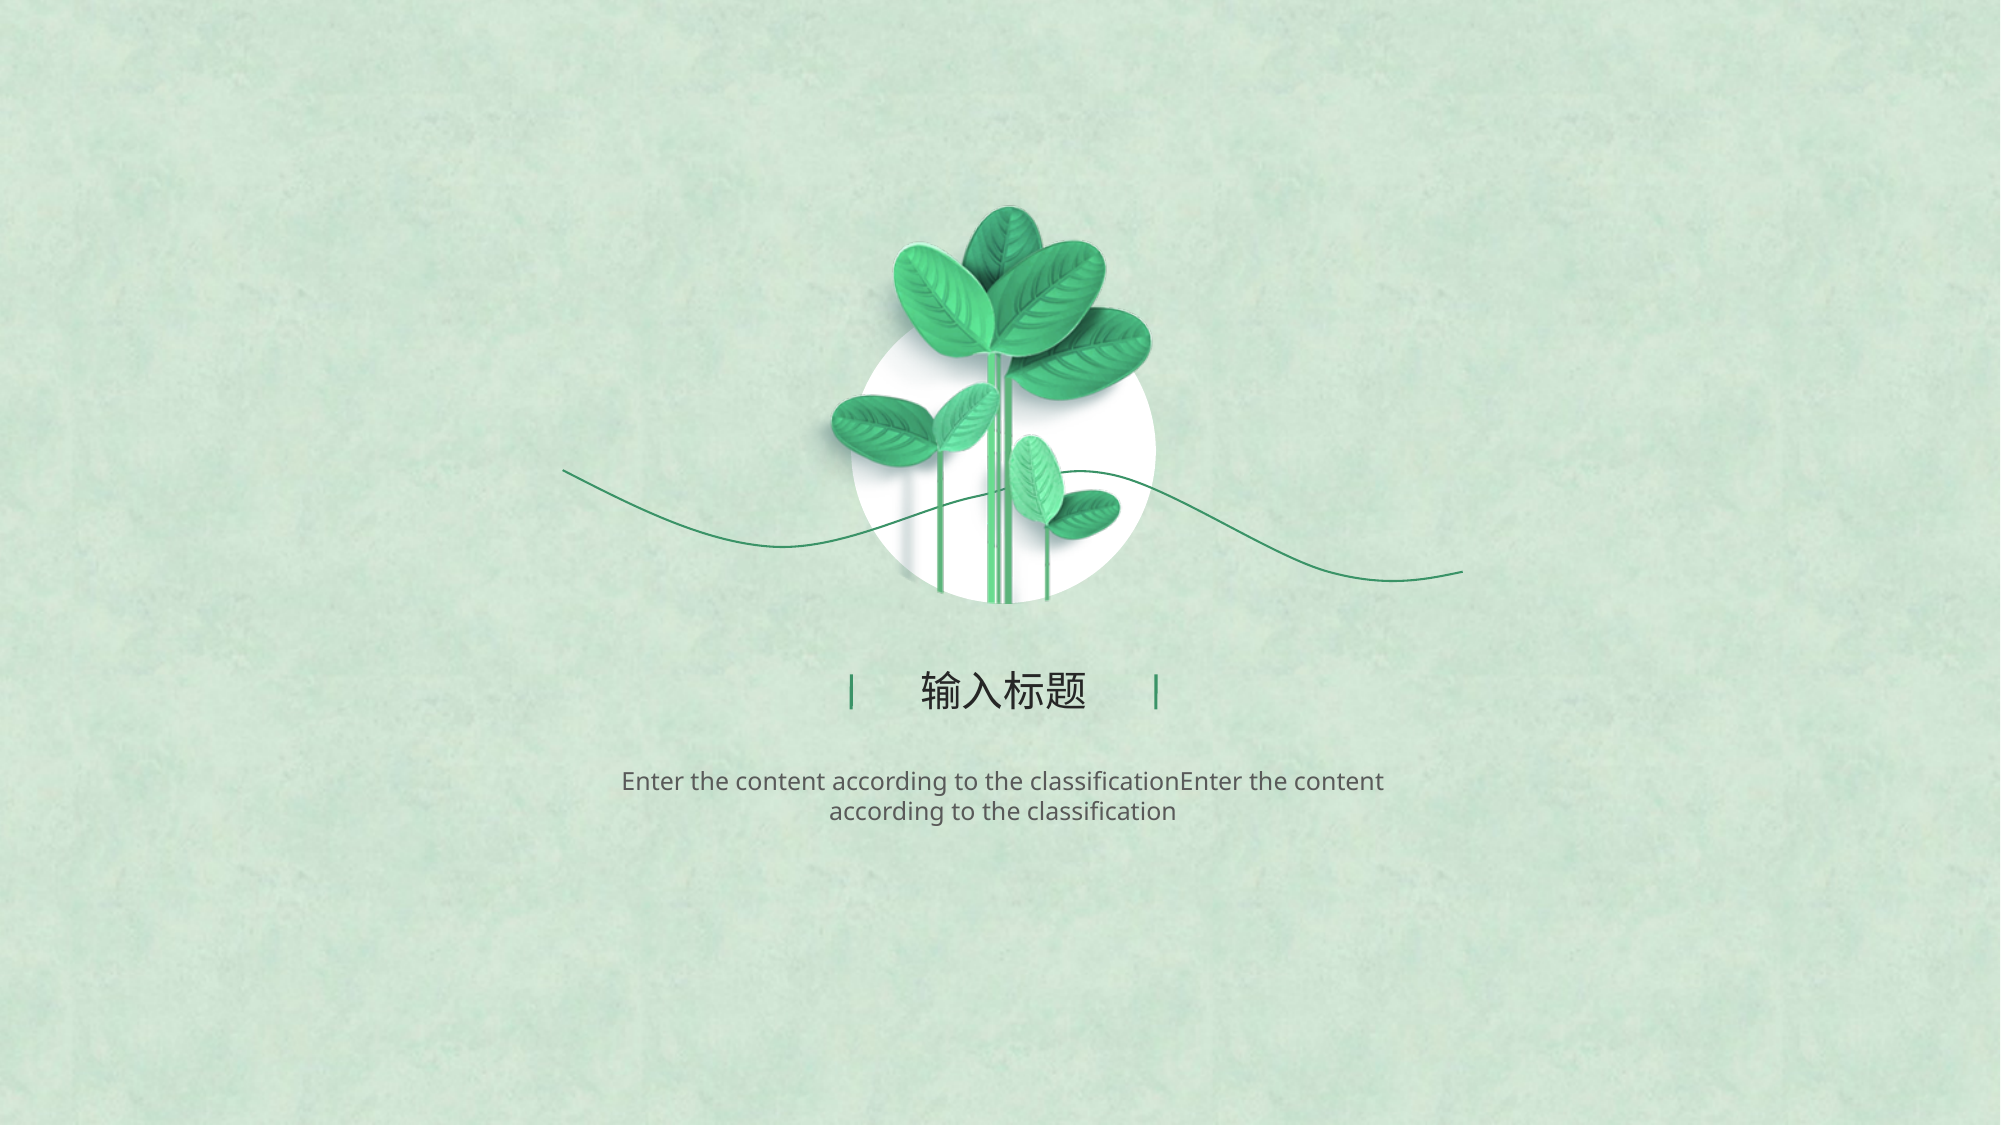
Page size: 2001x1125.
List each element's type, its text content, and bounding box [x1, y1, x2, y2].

picture [0, 0, 2001, 1125]
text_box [815, 657, 1191, 723]
text_box [1176, 497, 1463, 583]
text_box Enter the content according to the classificationEnter the content according to the classification [562, 758, 1445, 833]
text_box [562, 469, 773, 548]
